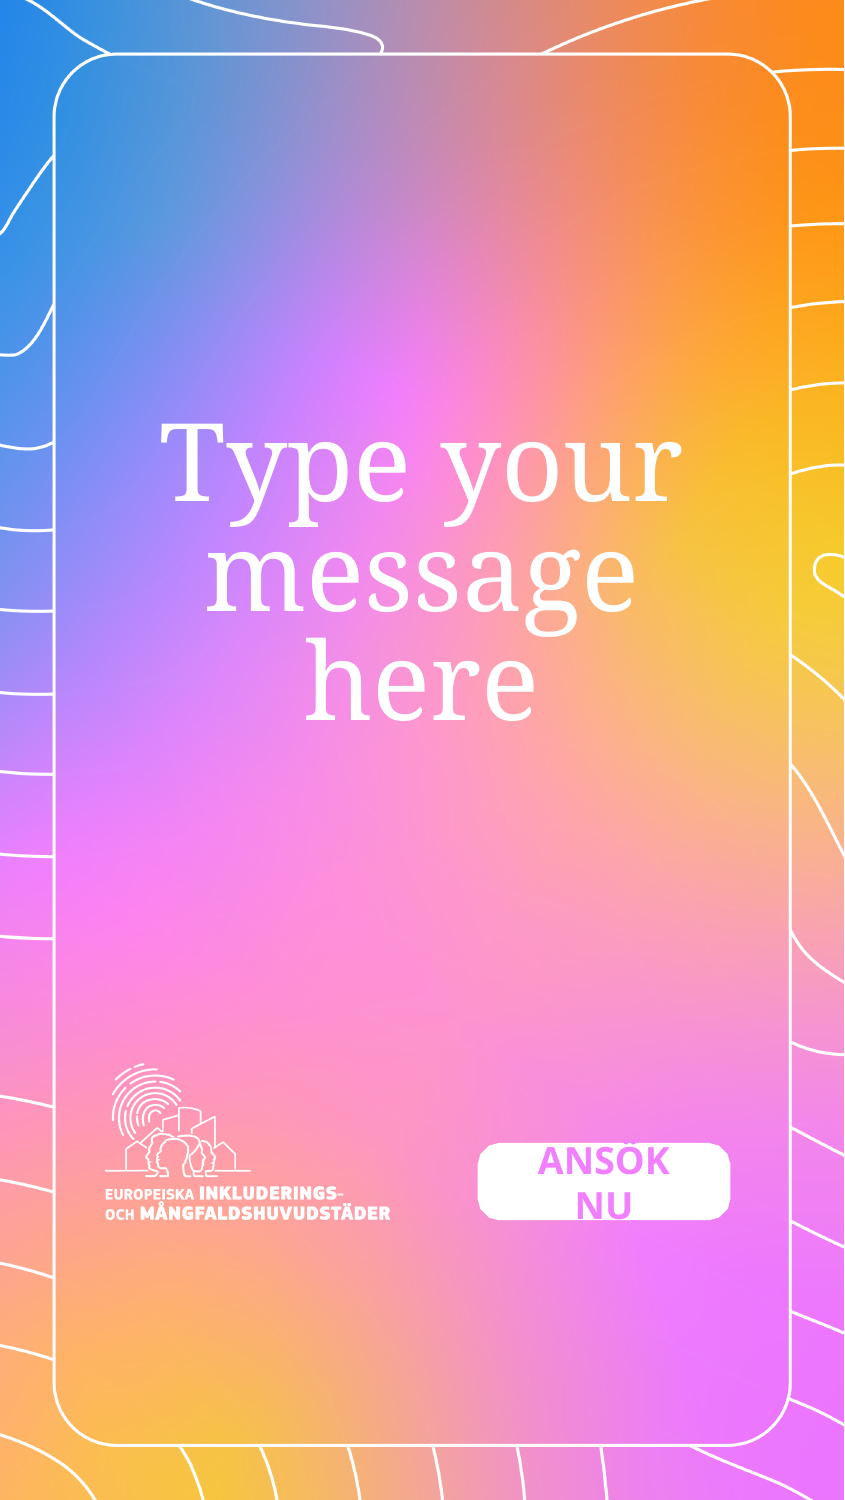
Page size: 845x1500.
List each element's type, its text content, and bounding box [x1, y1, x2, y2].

title Type your message here [63, 163, 781, 993]
text_box ANSÖK NU [491, 1156, 717, 1207]
picture [0, 0, 844, 1500]
